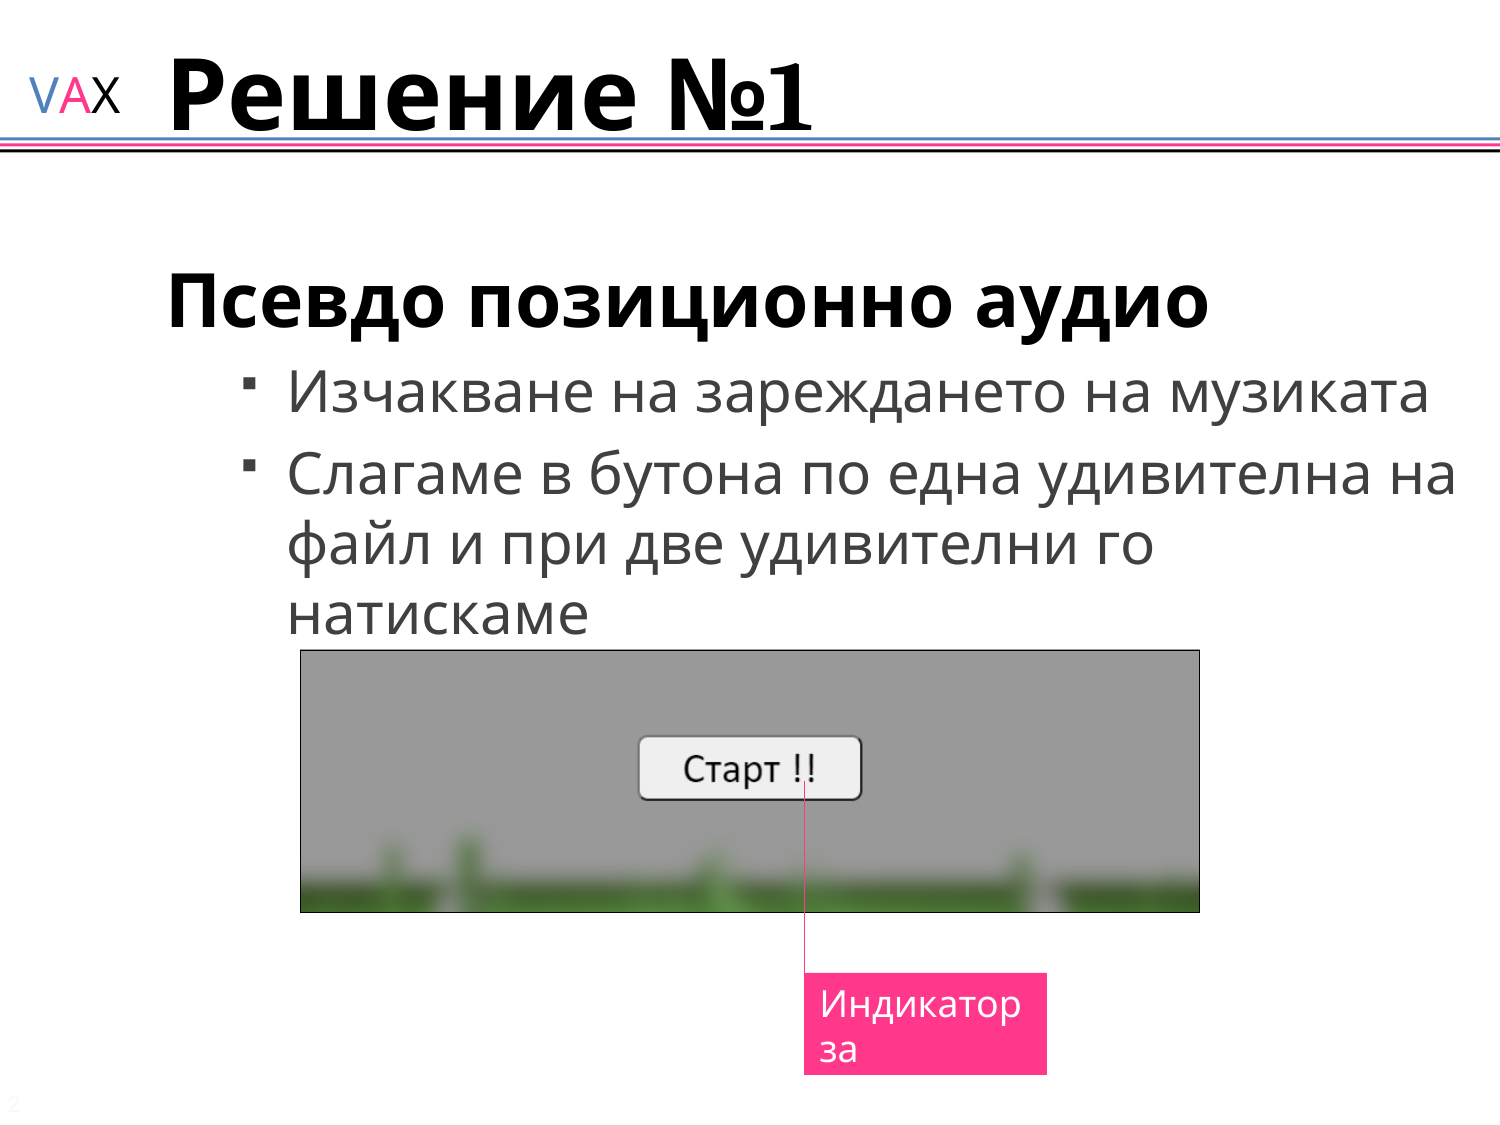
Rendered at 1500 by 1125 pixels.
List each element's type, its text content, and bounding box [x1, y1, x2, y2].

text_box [804, 780, 1047, 1075]
title Решение №1 [0, 37, 1500, 144]
list Псевдо позиционно аудио Изчакване на зареждането на музиката Слагаме в бутона по една удивителна на файл и при две удивителни го натискаме [150, 200, 1488, 1113]
picture [299, 649, 1201, 913]
